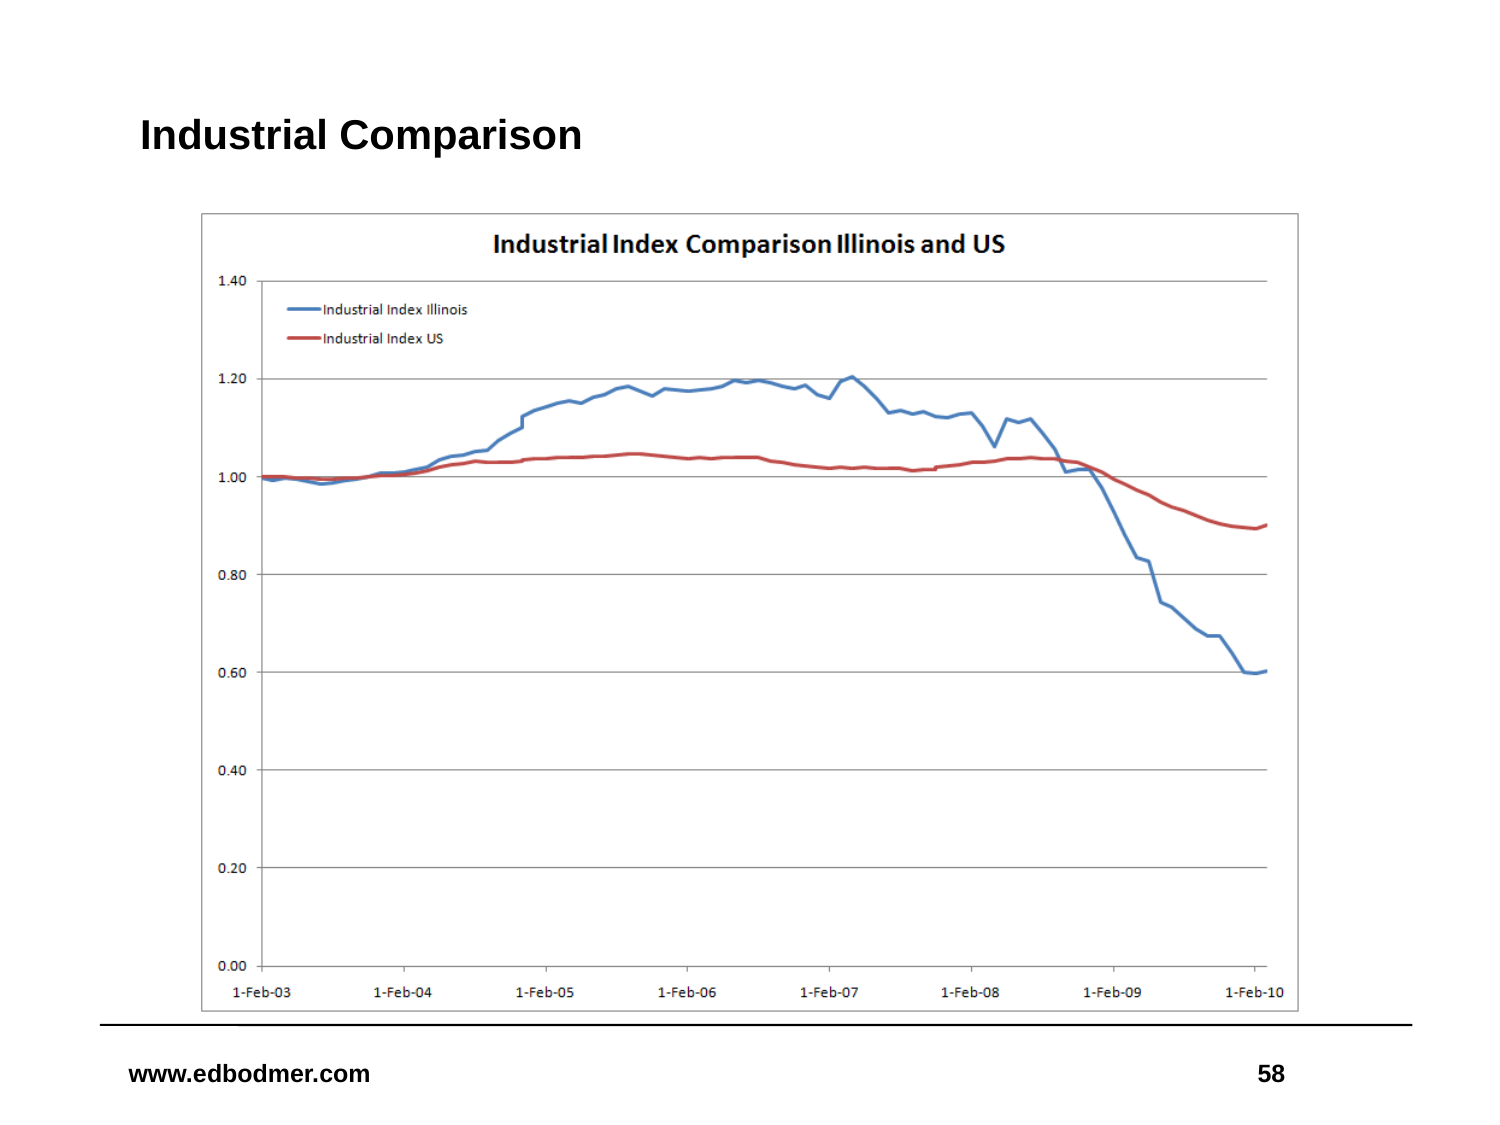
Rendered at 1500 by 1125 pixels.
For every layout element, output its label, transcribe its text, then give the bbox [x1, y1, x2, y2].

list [199, 212, 1301, 1013]
title Industrial Comparison [125, 99, 1288, 225]
